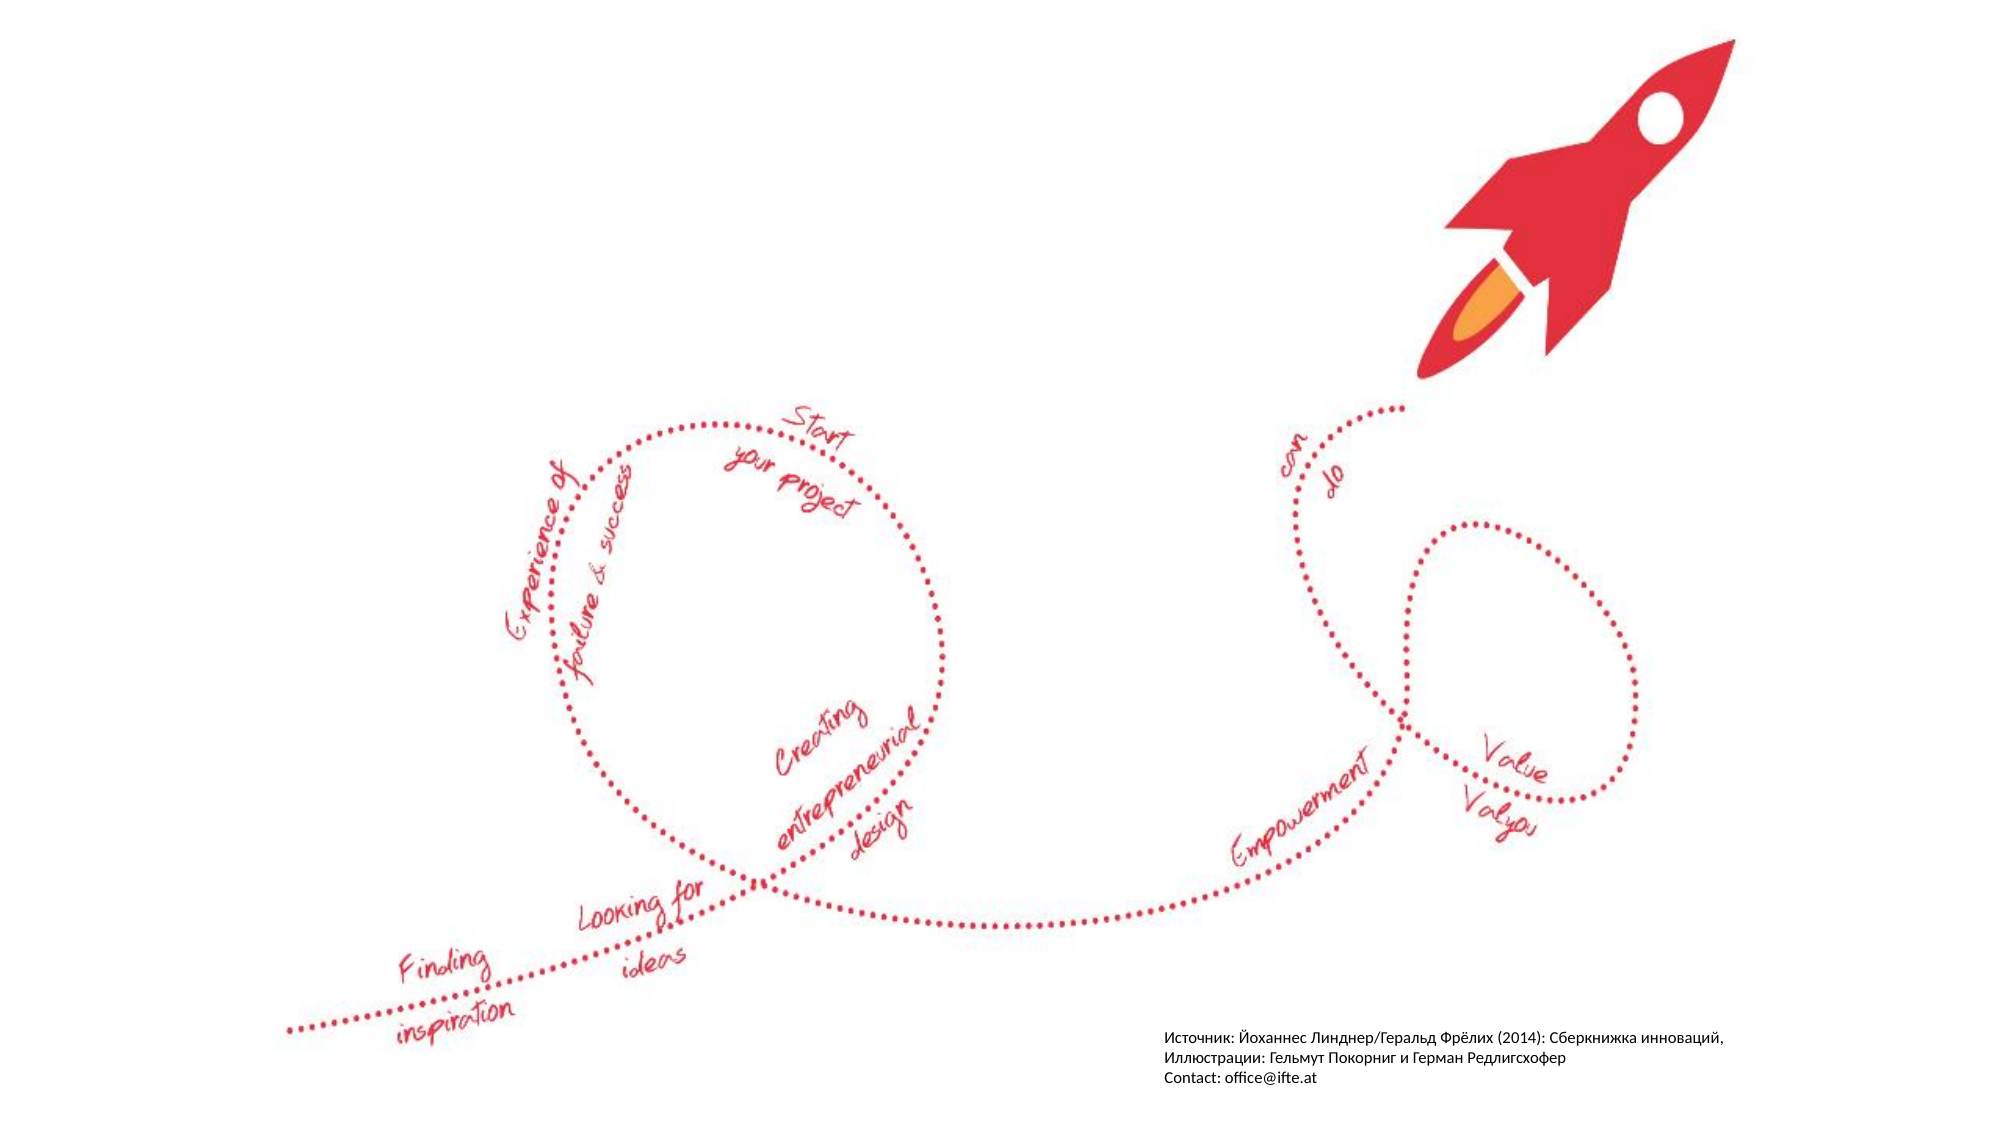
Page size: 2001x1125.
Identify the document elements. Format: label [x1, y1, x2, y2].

picture [249, 0, 1784, 1125]
